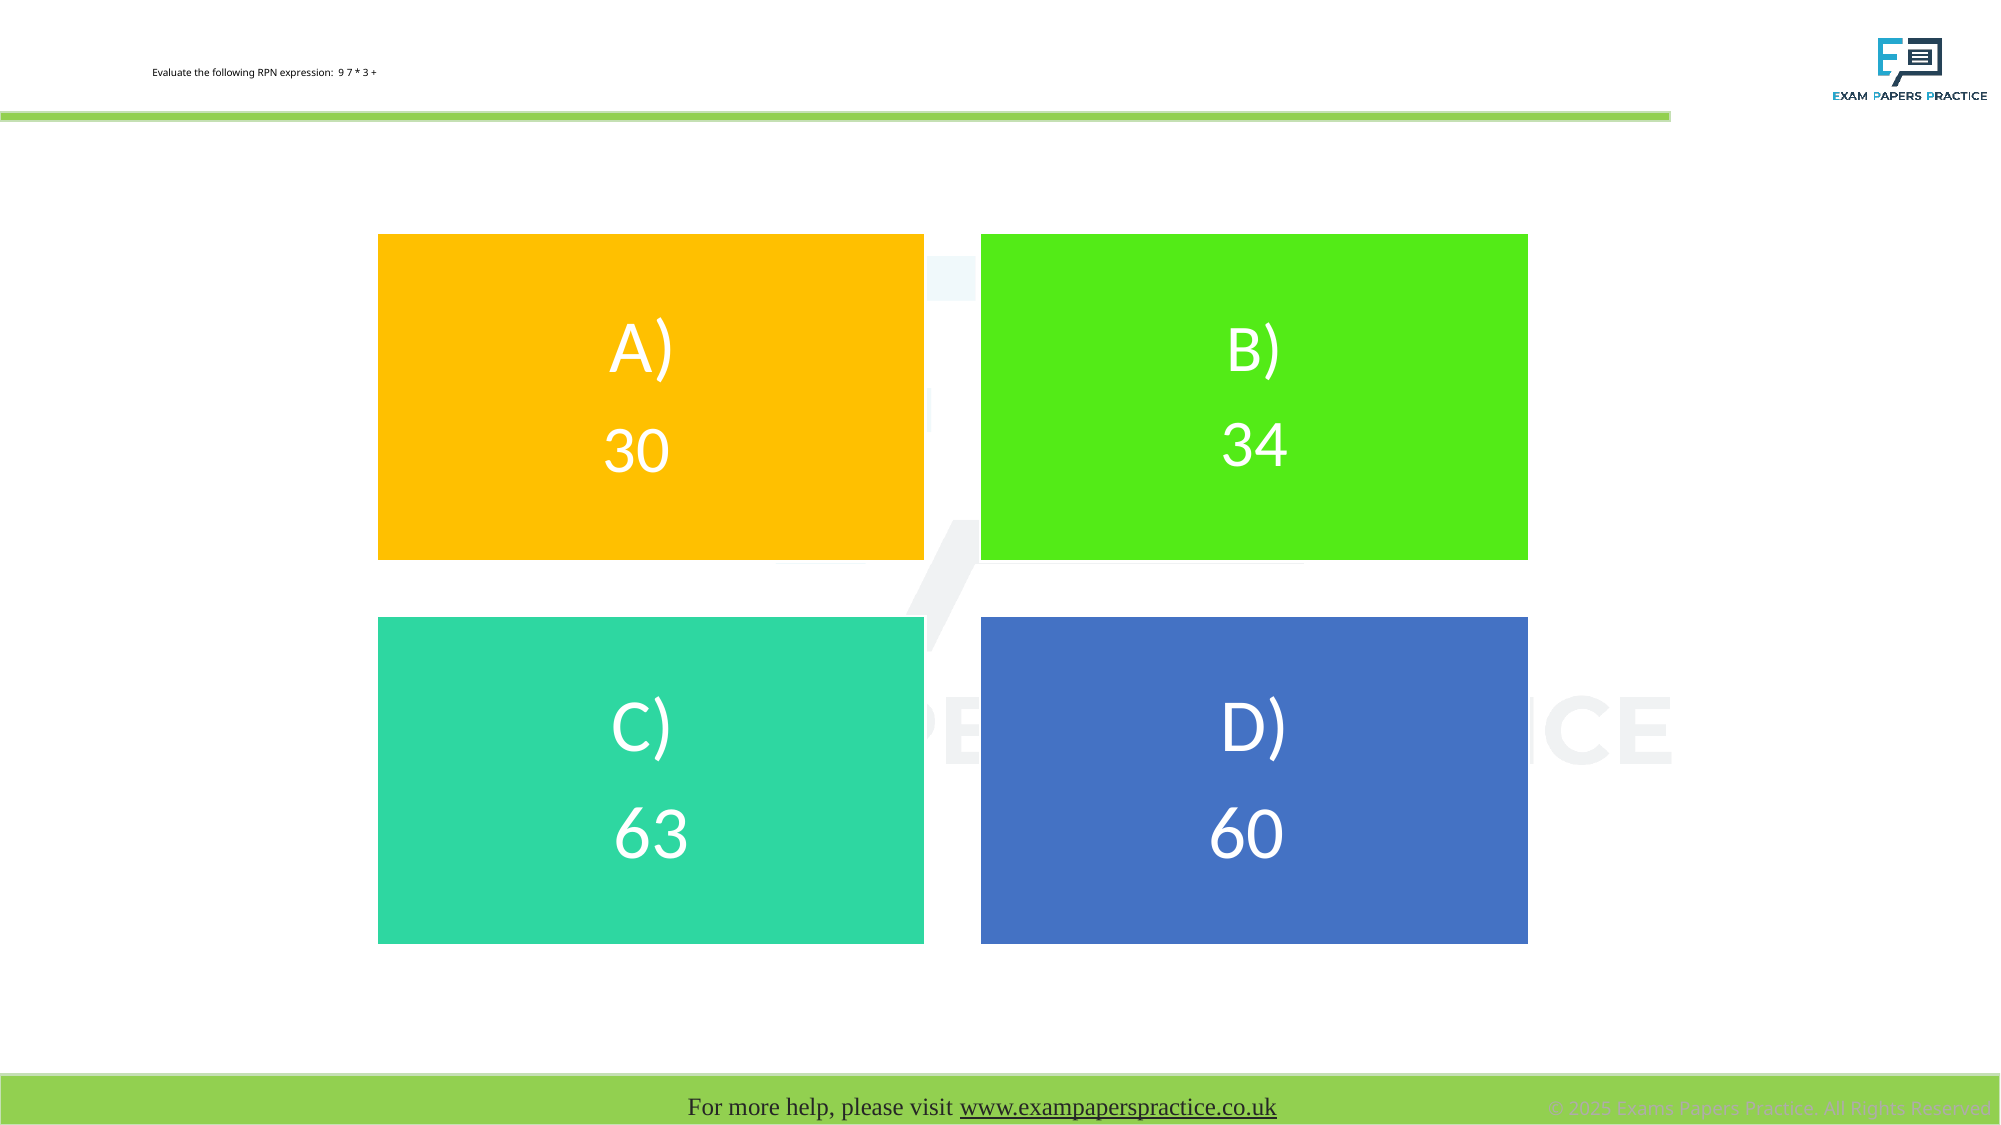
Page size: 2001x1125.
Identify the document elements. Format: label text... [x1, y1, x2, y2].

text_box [90, 232, 1816, 946]
title Evaluate the following RPN expression: 9 7 * 3 + [137, 59, 2000, 87]
